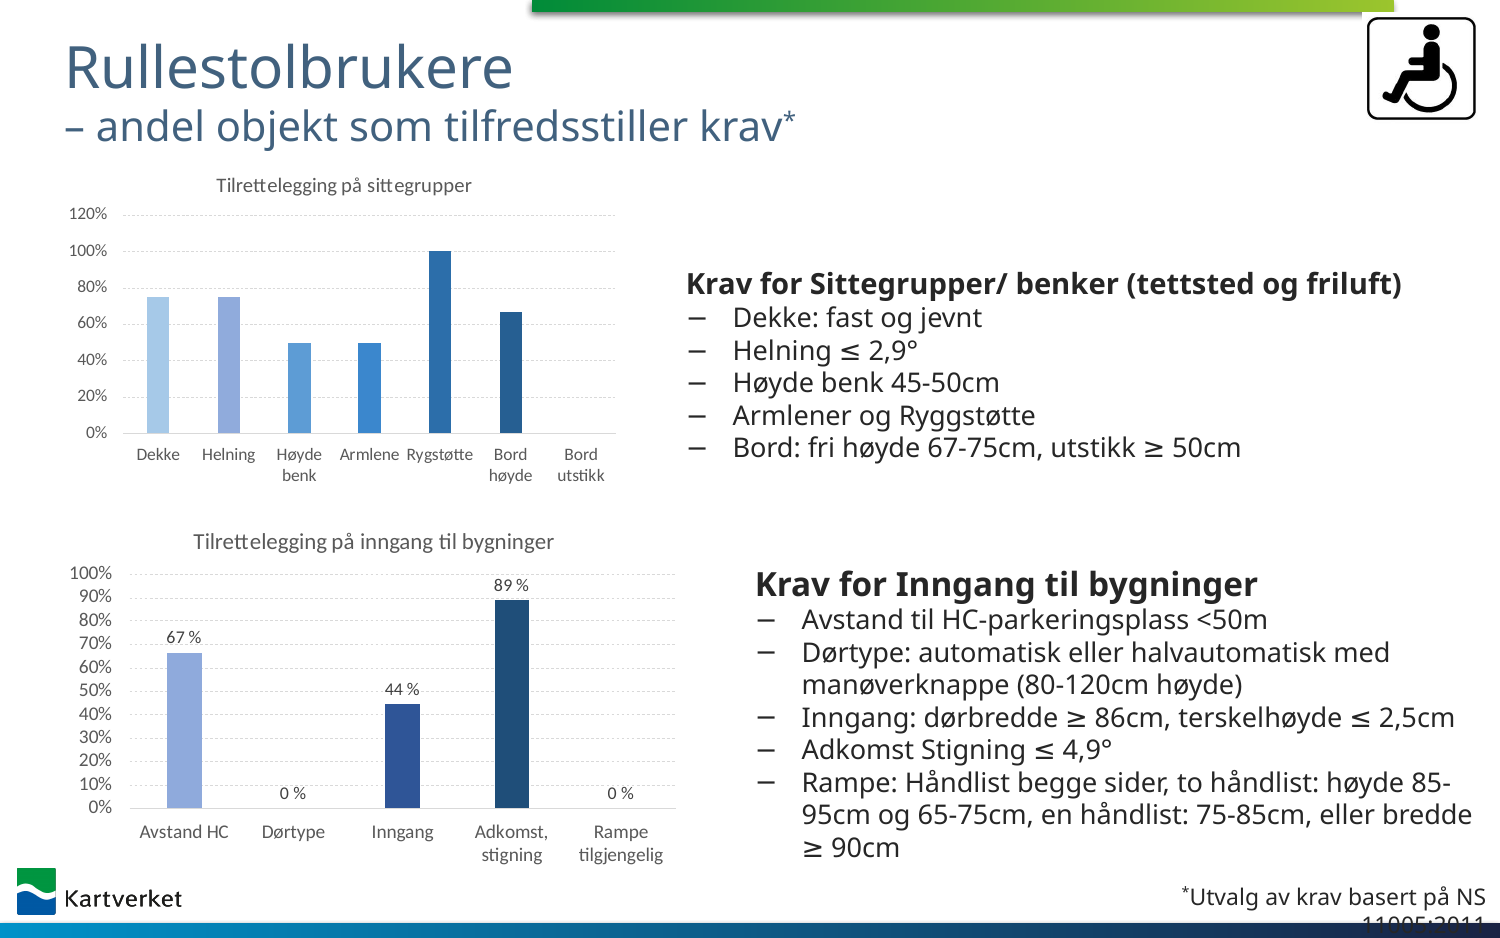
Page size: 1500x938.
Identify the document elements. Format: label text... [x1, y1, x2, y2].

text_box Krav for Inngang til bygninger Avstand til HC-parkeringsplass <50m Dørtype: automatisk eller halvautomatisk med manøverknappe (80-120cm høyde) Inngang: dørbredde ≥ 86cm, terskelhøyde ≤ 2,5cm Adkomst Stigning ≤ 4,9° Rampe: Håndlist begge sider, to håndlist: høyde 85-95cm og 65-75cm, en håndlist: 75-85cm, eller bredde ≥ 90cm [740, 555, 1491, 870]
picture [62, 166, 626, 492]
text_box Krav for Sittegrupper/ benker (tettsted og friluft) Dekke: fast og jevnt Helning ≤ 2,9° Høyde benk 45-50cm Armlener og Ryggstøtte Bord: fri høyde 67-75cm, utstikk ≥ 50cm [670, 258, 1418, 471]
picture [62, 520, 687, 874]
picture [1362, 12, 1481, 126]
text_box *Utvalg av krav basert på NS 11005:2011 [1068, 873, 1500, 938]
text_box Rullestolbrukere – andel objekt som tilfredsstiller krav* [49, 25, 1431, 158]
